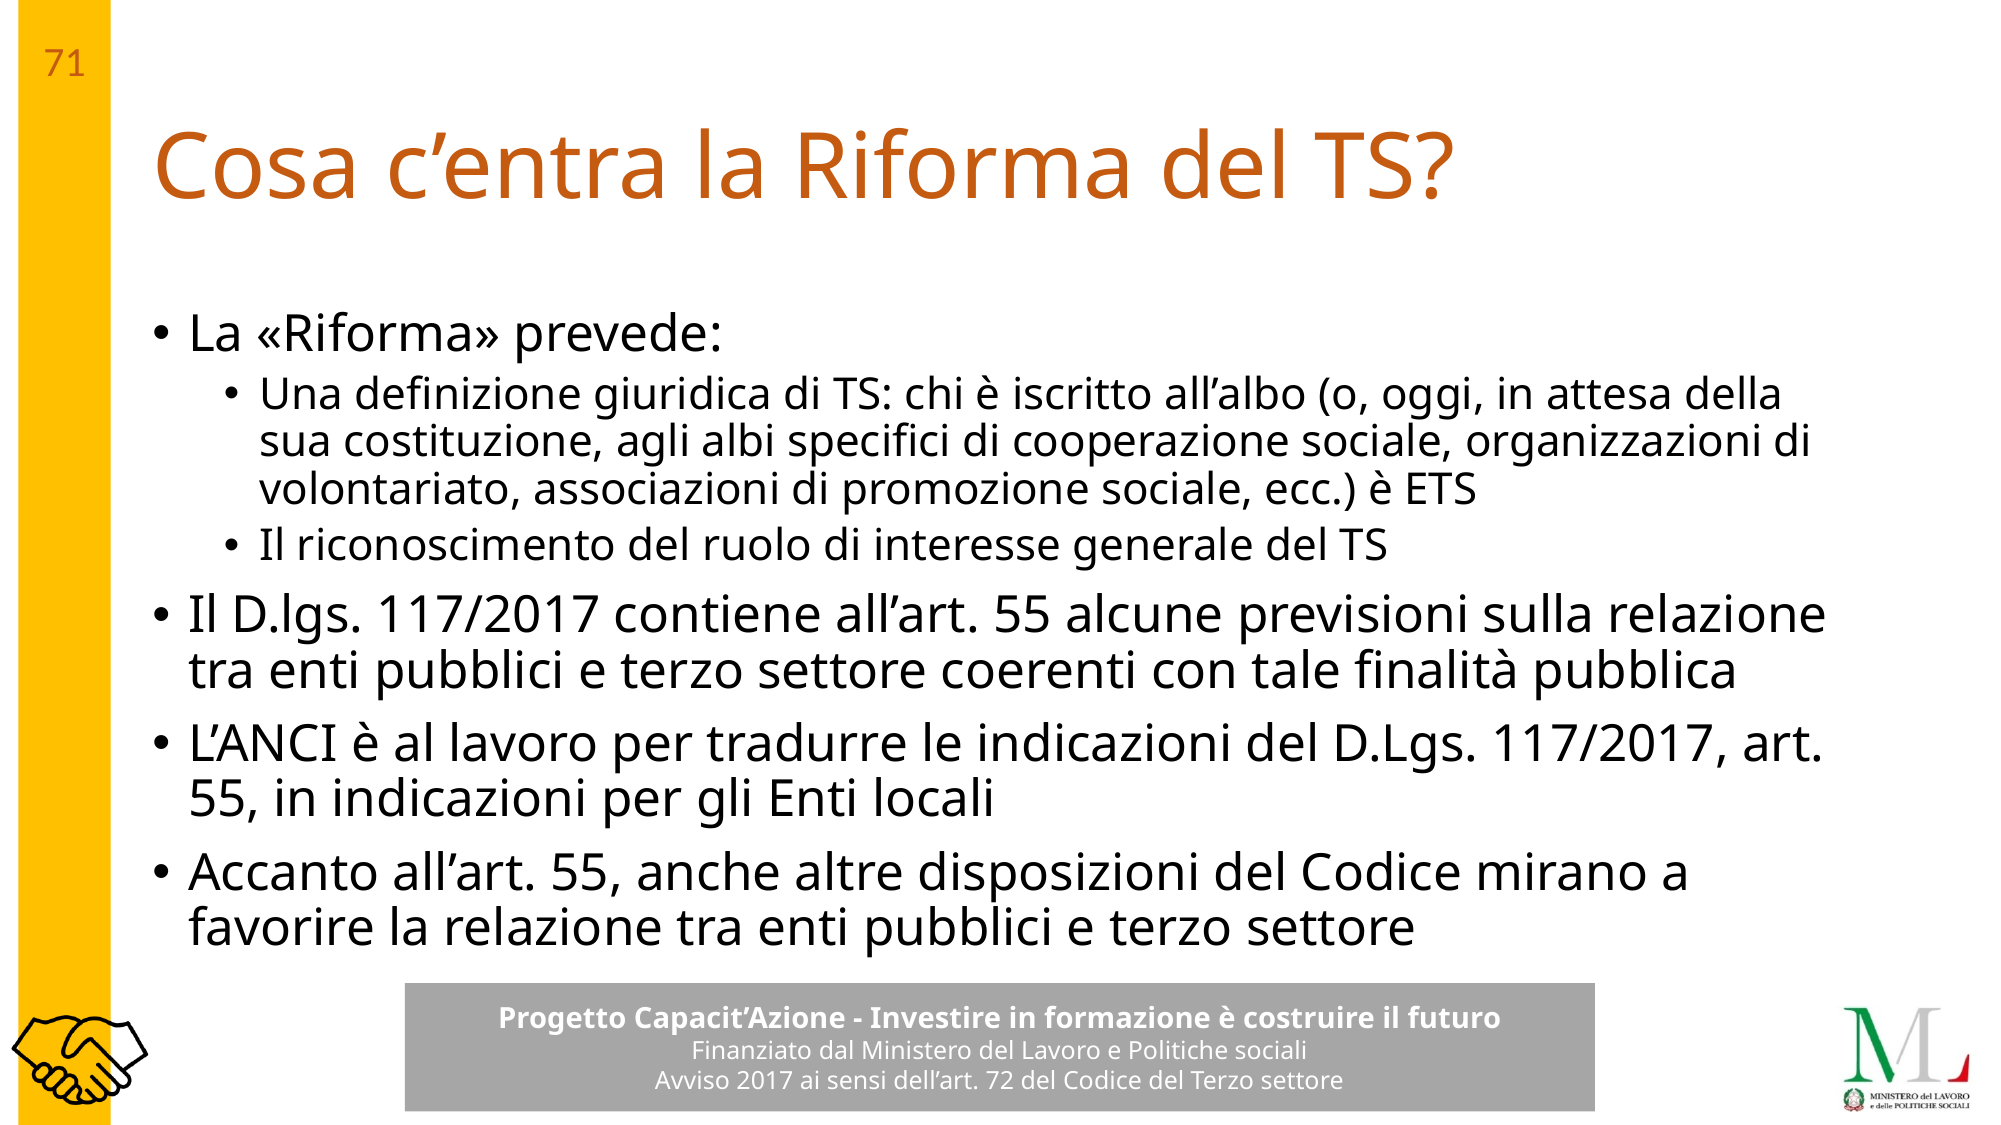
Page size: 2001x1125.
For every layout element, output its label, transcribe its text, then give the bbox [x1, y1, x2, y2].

picture [10, 1009, 149, 1109]
title Cosa c’entra la Riforma del TS? [137, 59, 1863, 278]
picture [1826, 1006, 1987, 1112]
list La «Riforma» prevede: Una definizione giuridica di TS: chi è iscritto all’albo (o, oggi, in attesa della sua costituzione, agli albi specifici di cooperazione sociale, organizzazioni di volontariato, associazioni di promozione sociale, ecc.) è ETS Il riconoscimento del ruolo di interesse generale del TS Il D.lgs. 117/2017 contiene all’art. 55 alcune previsioni sulla relazione tra enti pubblici e terzo settore coerenti con tale finalità pubblica L’ANCI è al lavoro per tradurre le indicazioni del D.Lgs. 117/2017, art. 55, in indicazioni per gli Enti locali Accanto all’art. 55, anche altre disposizioni del Codice mirano a favorire la relazione tra enti pubblici e terzo settore [137, 299, 1863, 976]
slide_number 71 [1911, 1057, 1995, 1118]
